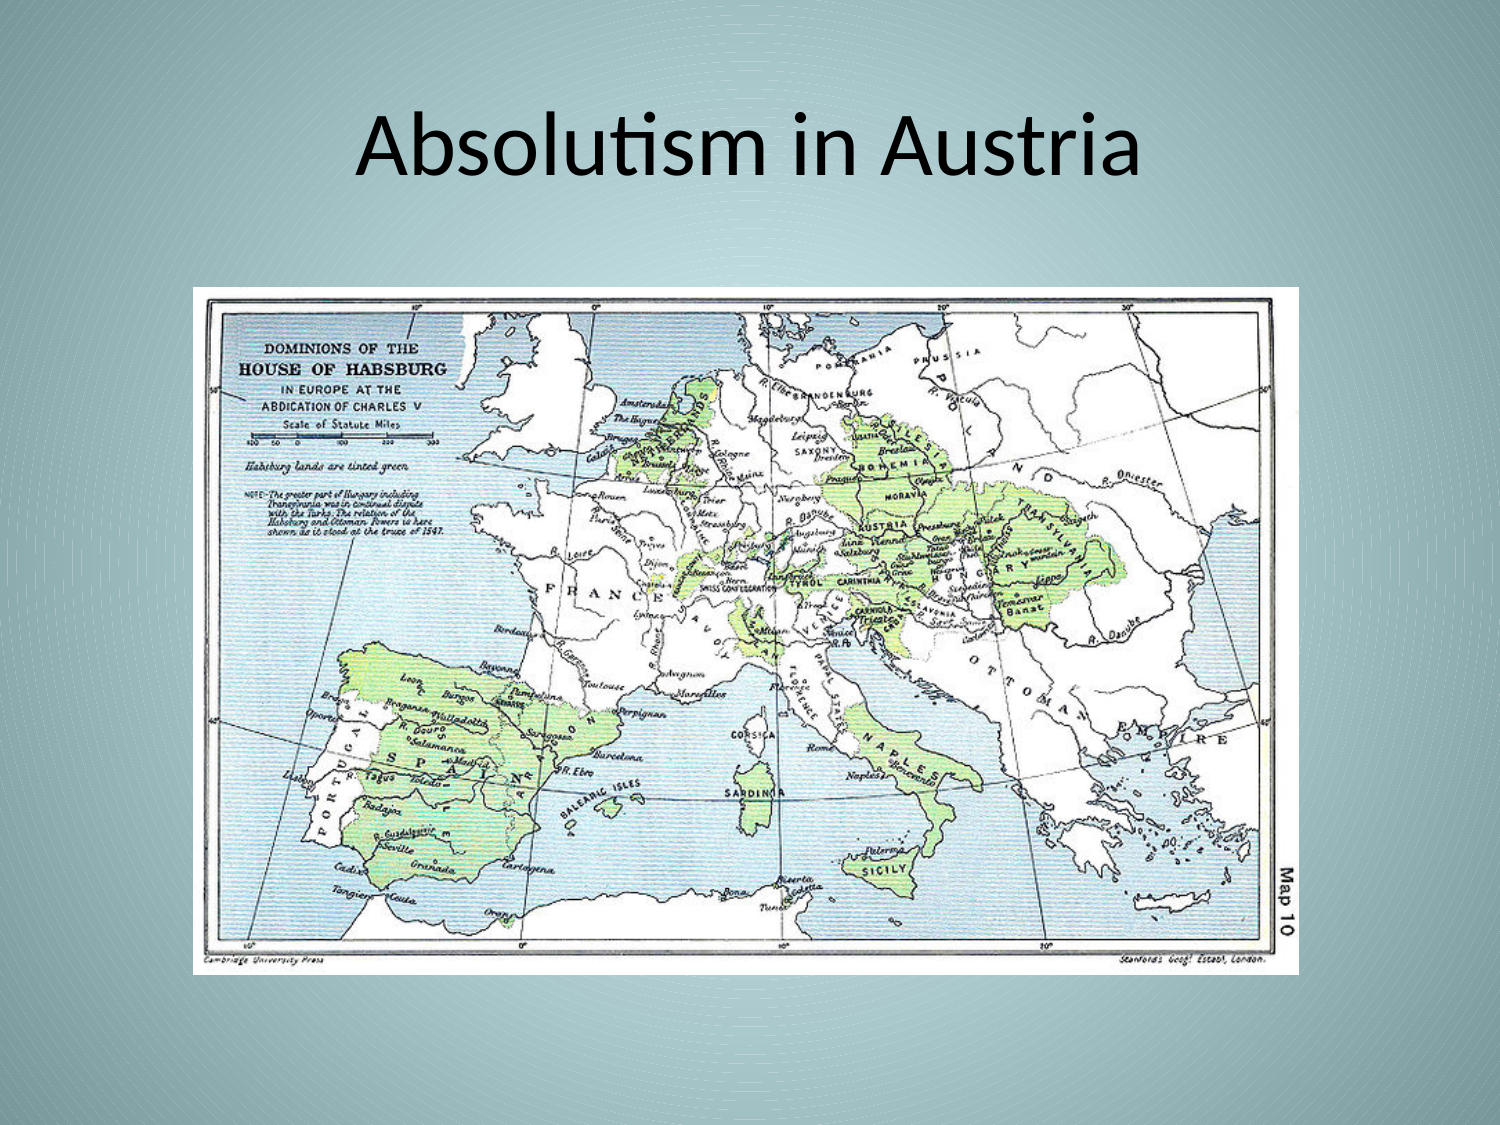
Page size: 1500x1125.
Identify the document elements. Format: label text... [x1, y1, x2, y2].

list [193, 287, 1299, 976]
title Absolutism in Austria [75, 45, 1425, 233]
